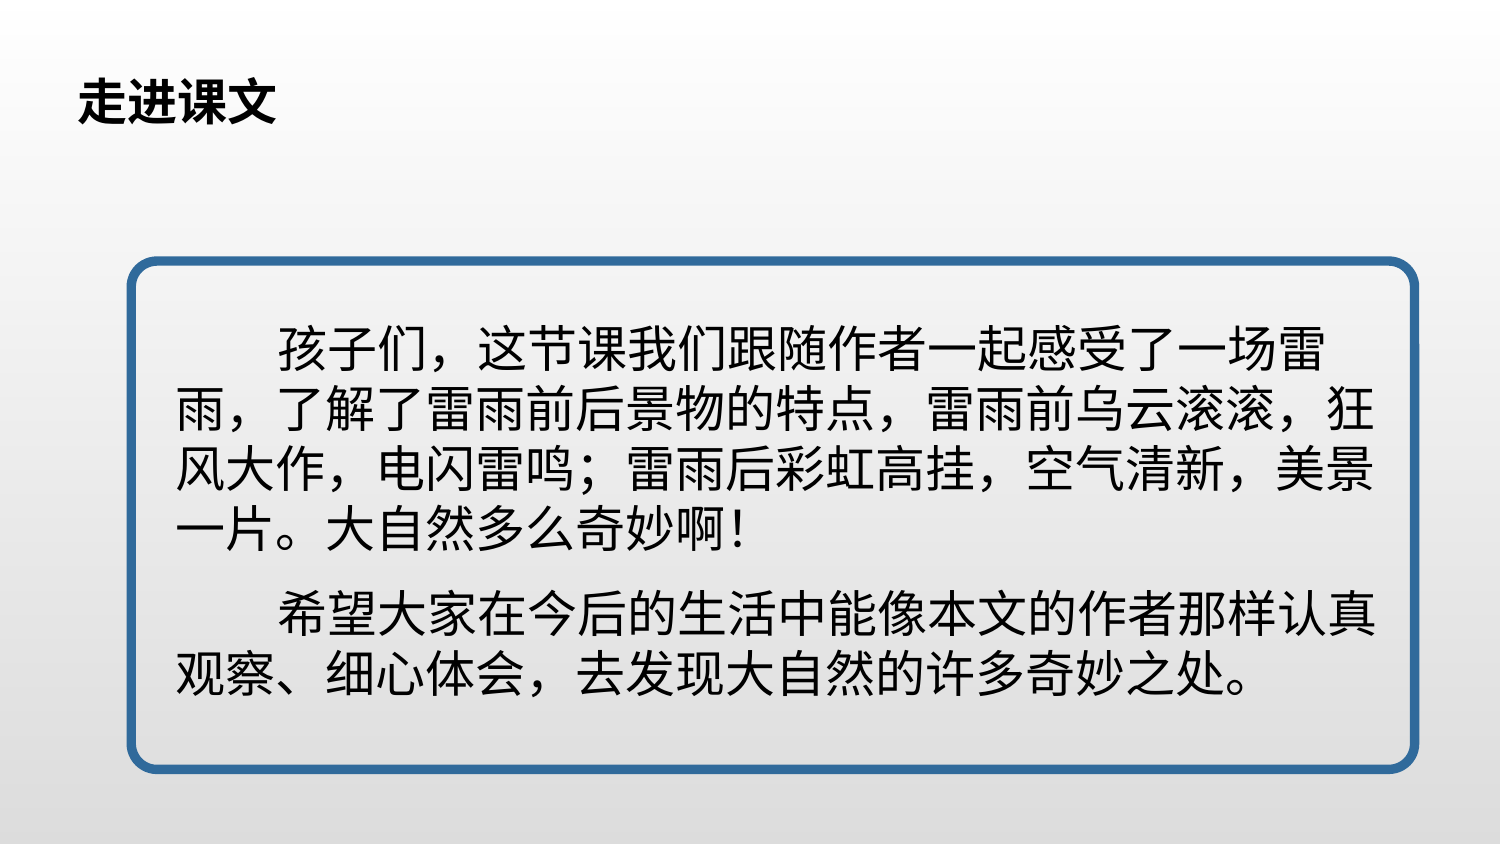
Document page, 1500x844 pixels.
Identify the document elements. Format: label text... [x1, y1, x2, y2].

text_box [131, 261, 1415, 770]
text_box 走进课文 [0, 71, 328, 134]
